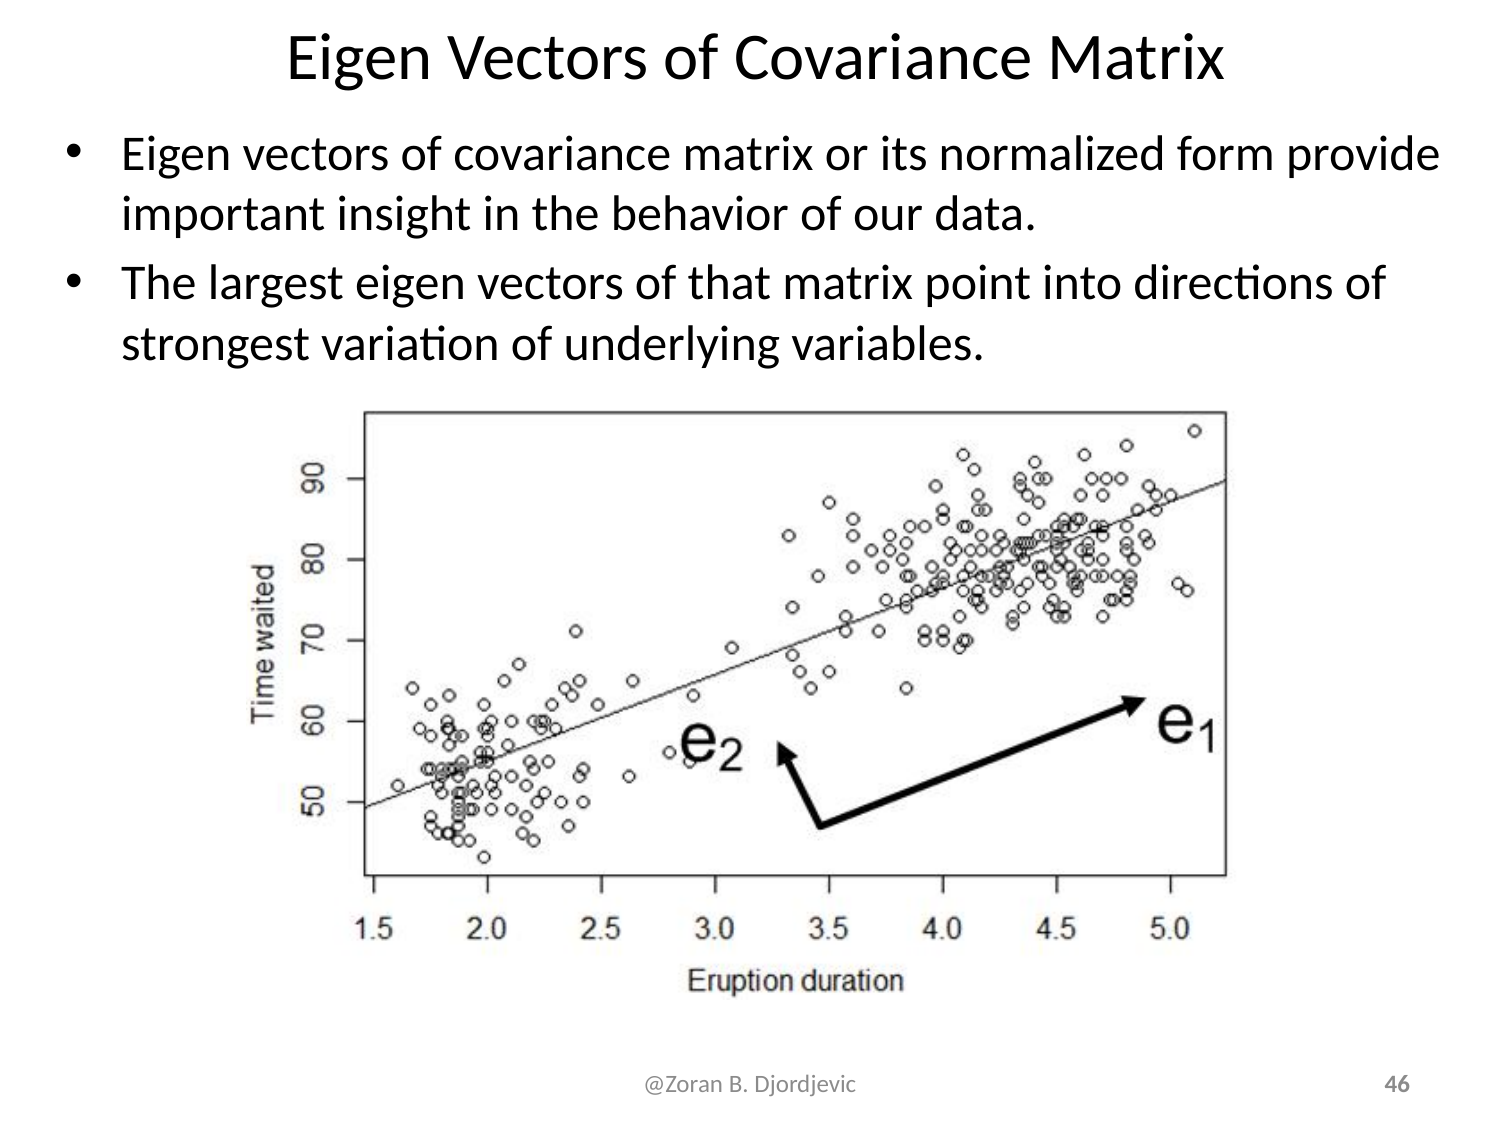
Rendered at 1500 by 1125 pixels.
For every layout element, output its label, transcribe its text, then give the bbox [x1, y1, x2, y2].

footer @Zoran B. Djordjevic [512, 1062, 988, 1103]
picture [245, 399, 1238, 1001]
title Eigen Vectors of Covariance Matrix [50, 2, 1463, 103]
slide_number 46 [1074, 1062, 1425, 1103]
list Eigen vectors of covariance matrix or its normalized form provide important insight in the behavior of our data. The largest eigen vectors of that matrix point into directions of strongest variation of underlying variables. [50, 112, 1463, 1050]
